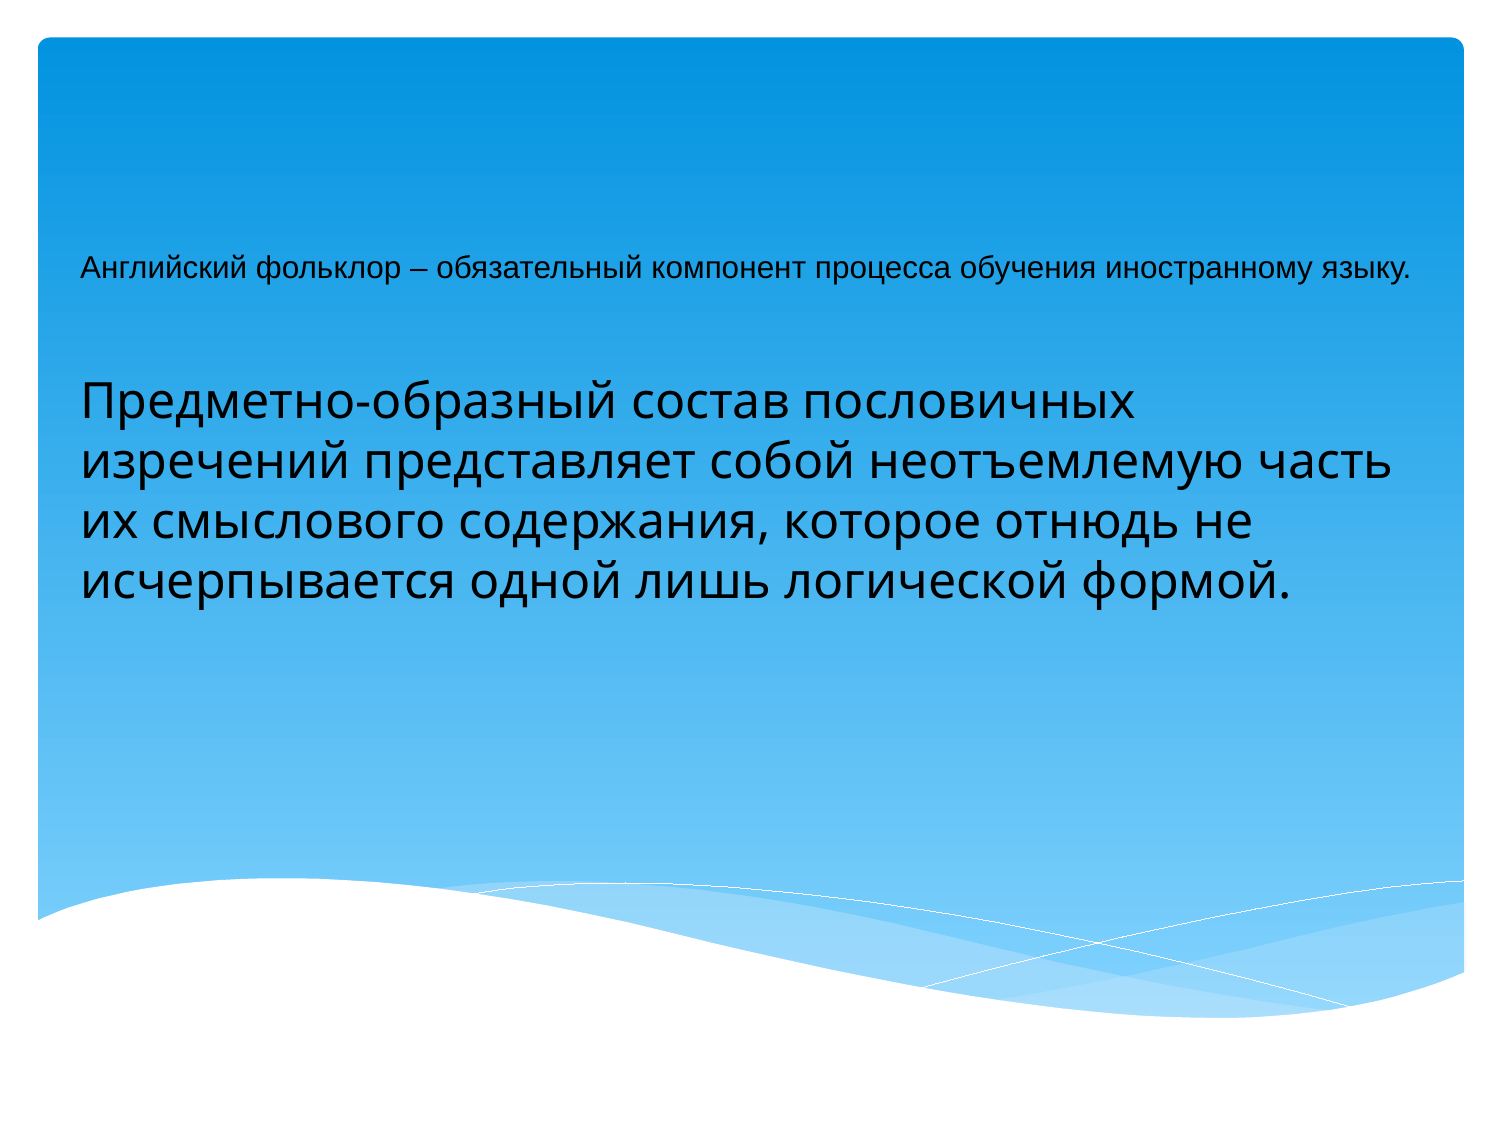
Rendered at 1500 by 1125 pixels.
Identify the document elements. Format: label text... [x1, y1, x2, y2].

title Английский фольклор – обязательный компонент процесса обучения иностранному языку. [64, 137, 1428, 290]
subtitle Предметно-образный состав пословичных изречений представляет собой неотъемлемую часть их смыслового содержания, которое отнюдь не исчерпывается одной лишь логической формой. [64, 290, 1428, 1093]
